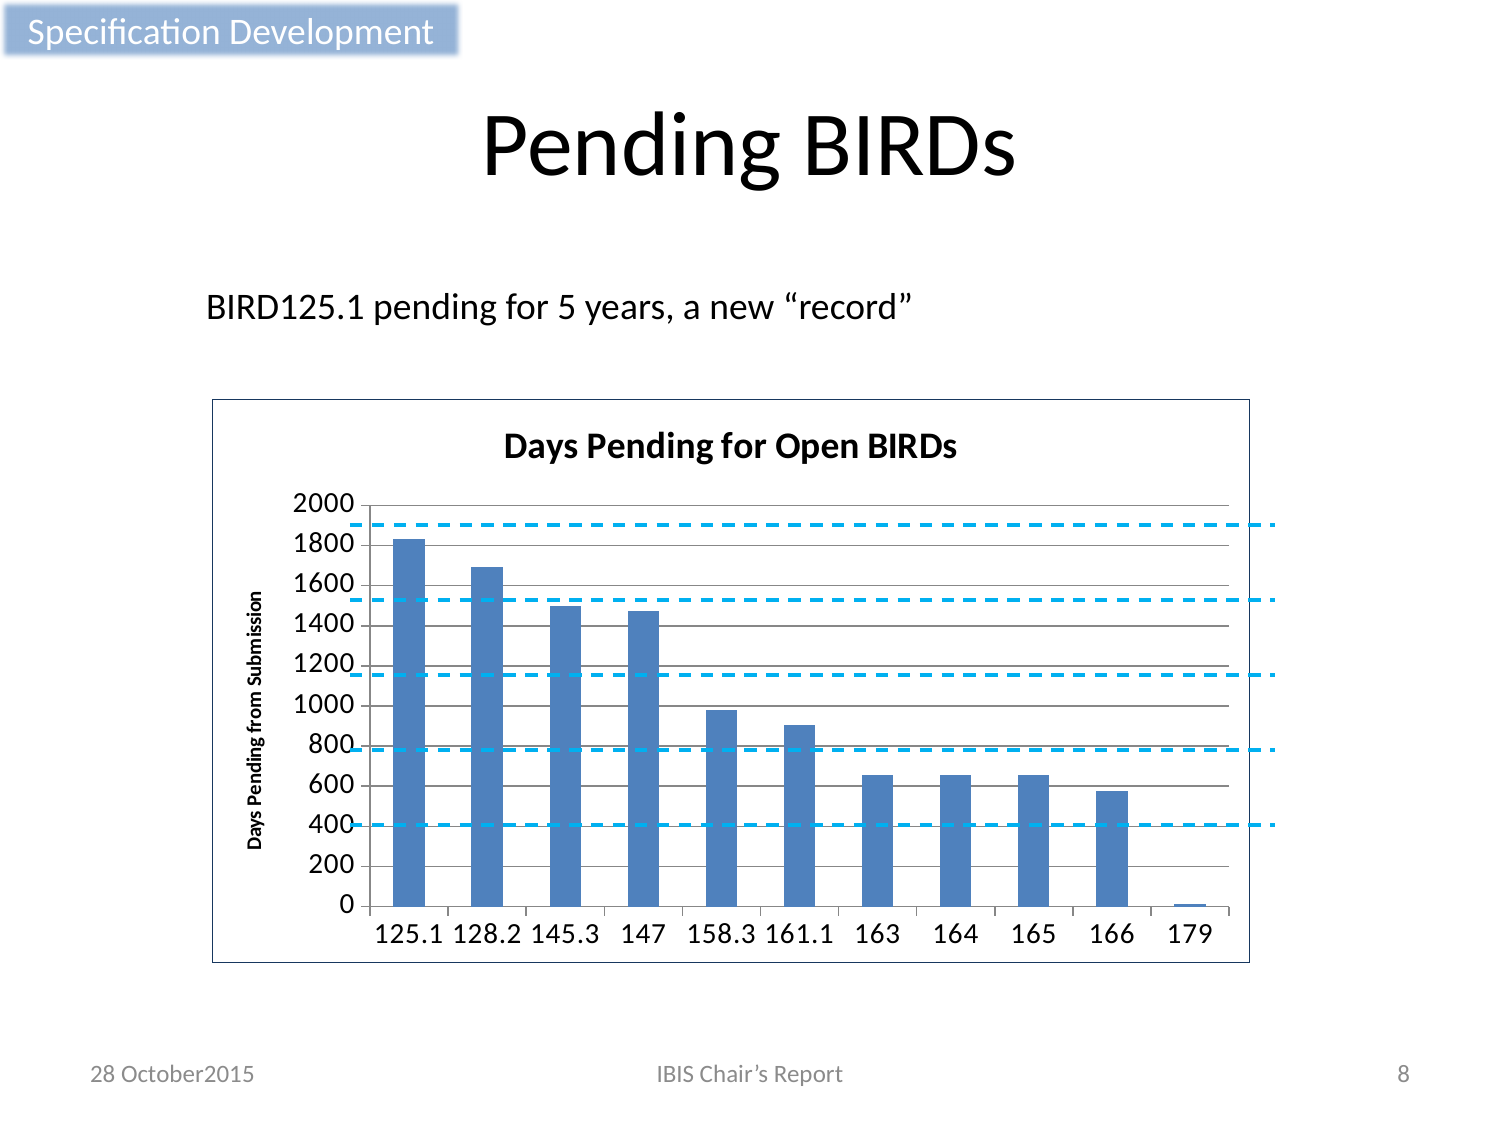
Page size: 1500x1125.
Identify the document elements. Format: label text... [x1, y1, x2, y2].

title Pending BIRDs [75, 45, 1425, 233]
footer IBIS Chair’s Report [512, 1042, 988, 1103]
text_box Specification Development [8, 8, 454, 51]
slide_number 8 [1074, 1042, 1425, 1103]
chart [212, 399, 1251, 963]
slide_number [75, 1042, 425, 1103]
text_box BIRD125.1 pending for 5 years, a new “record” [191, 274, 929, 335]
